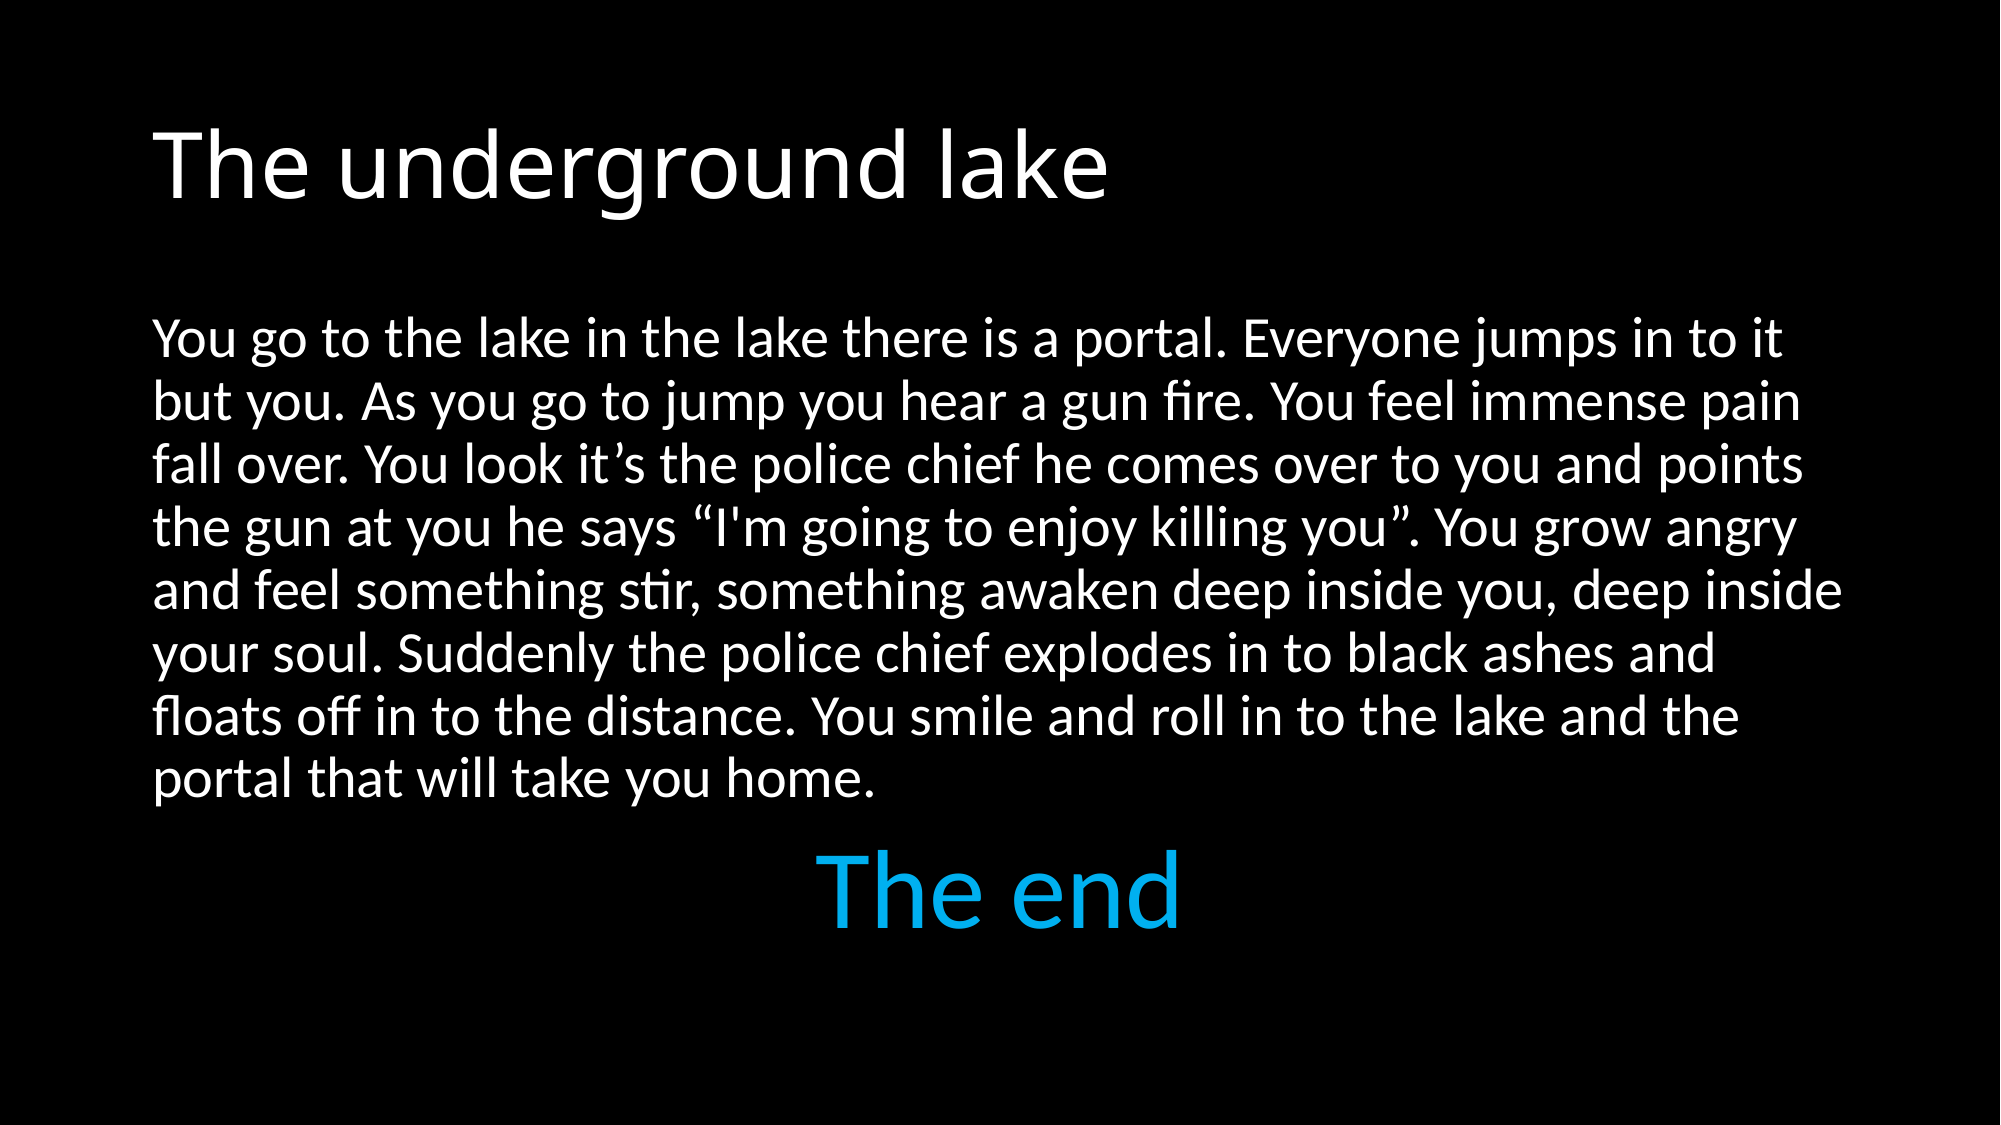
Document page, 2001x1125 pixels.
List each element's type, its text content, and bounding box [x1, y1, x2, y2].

title The underground lake [137, 59, 1863, 278]
list You go to the lake in the lake there is a portal. Everyone jumps in to it but you. As you go to jump you hear a gun fire. You feel immense pain fall over. You look it’s the police chief he comes over to you and points the gun at you he says “I'm going to enjoy killing you”. You grow angry and feel something stir, something awaken deep inside you, deep inside your soul. Suddenly the police chief explodes in to black ashes and floats off in to the distance. You smile and roll in to the lake and the portal that will take you home. The end [137, 299, 1863, 1014]
